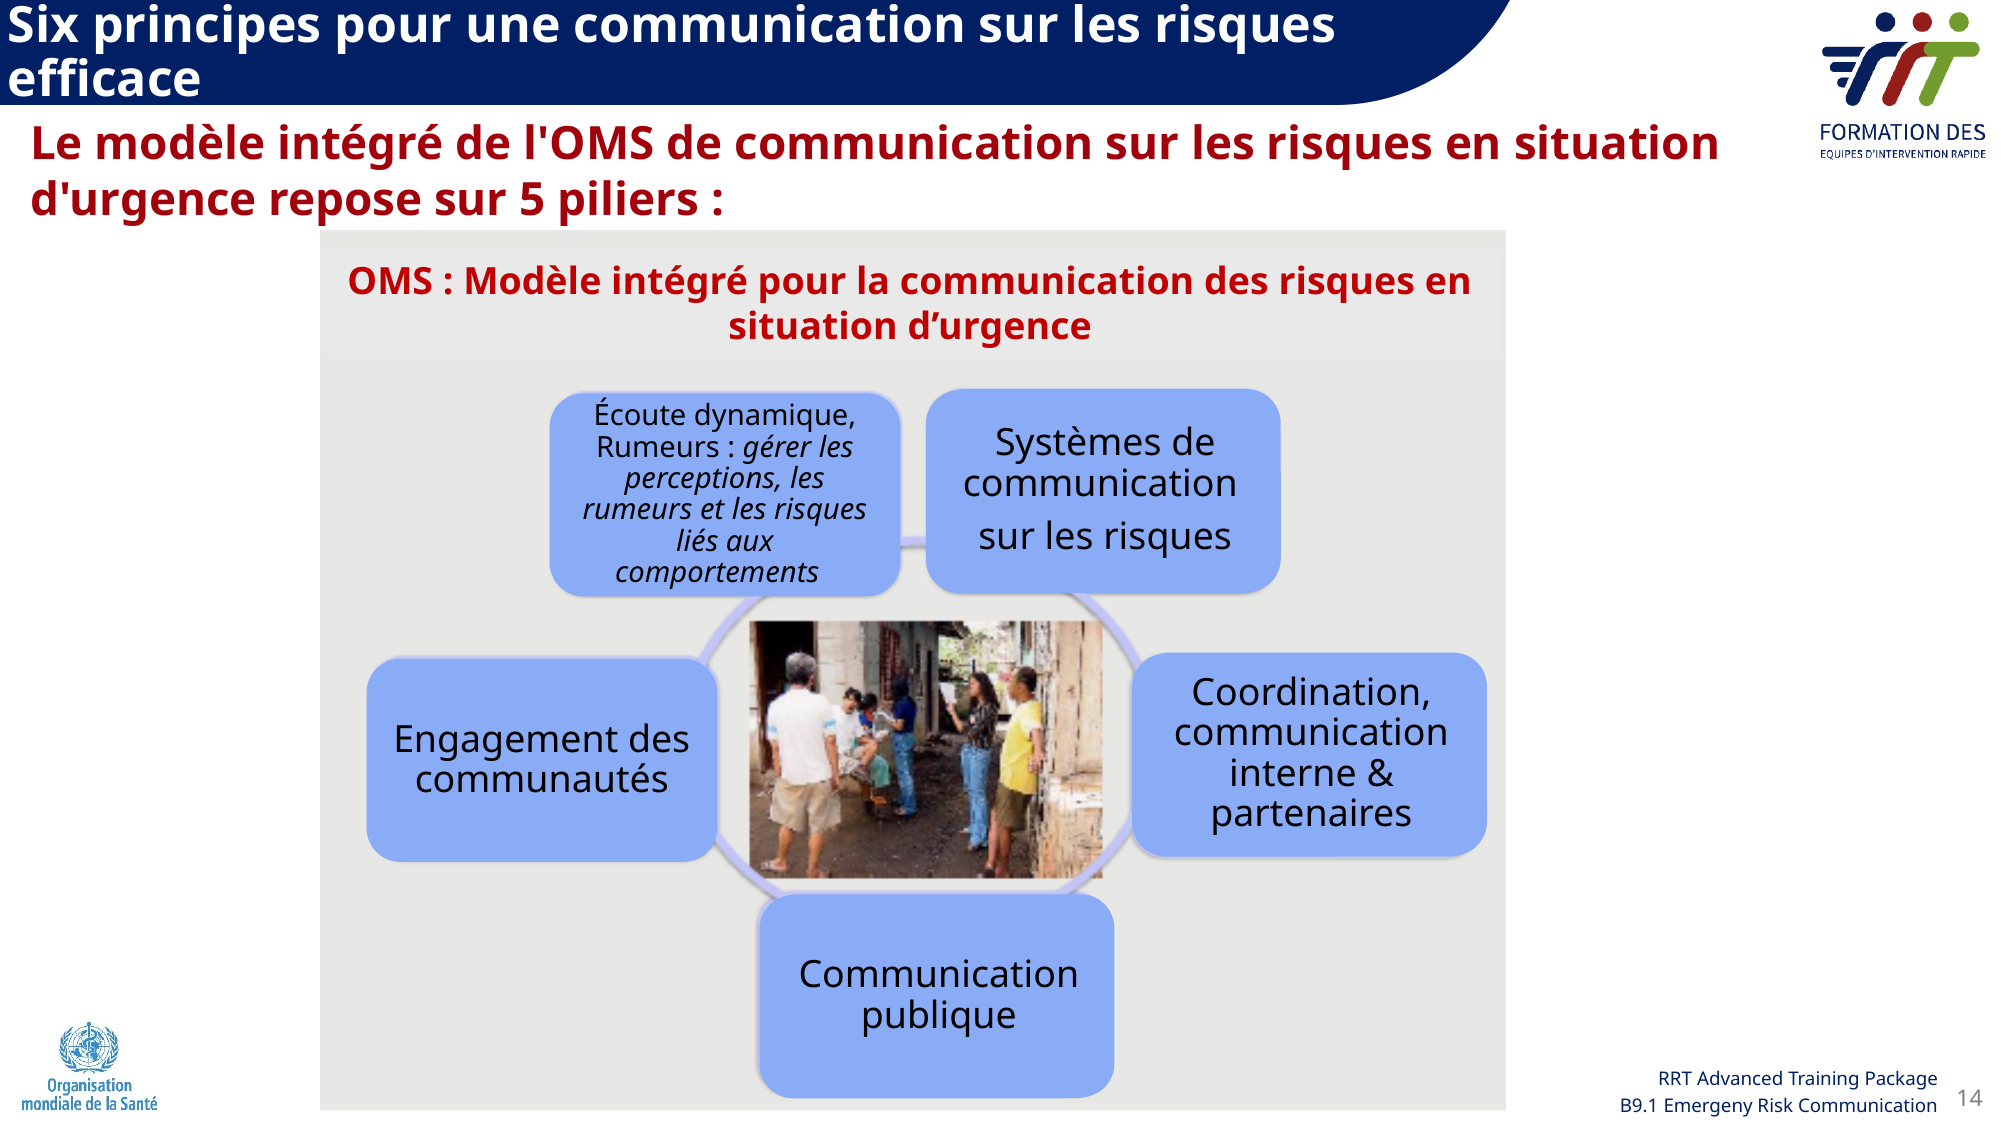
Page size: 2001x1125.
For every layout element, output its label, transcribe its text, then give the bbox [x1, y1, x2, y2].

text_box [319, 230, 1507, 1125]
picture [1820, 11, 1986, 160]
text_box Le modèle intégré de l'OMS de communication sur les risques en situation d'urgence repose sur 5 piliers : [22, 106, 1778, 232]
picture [20, 1020, 158, 1111]
text_box Six principes pour une communication sur les risques efficace [0, 0, 1467, 106]
picture [1467, 0, 1533, 105]
